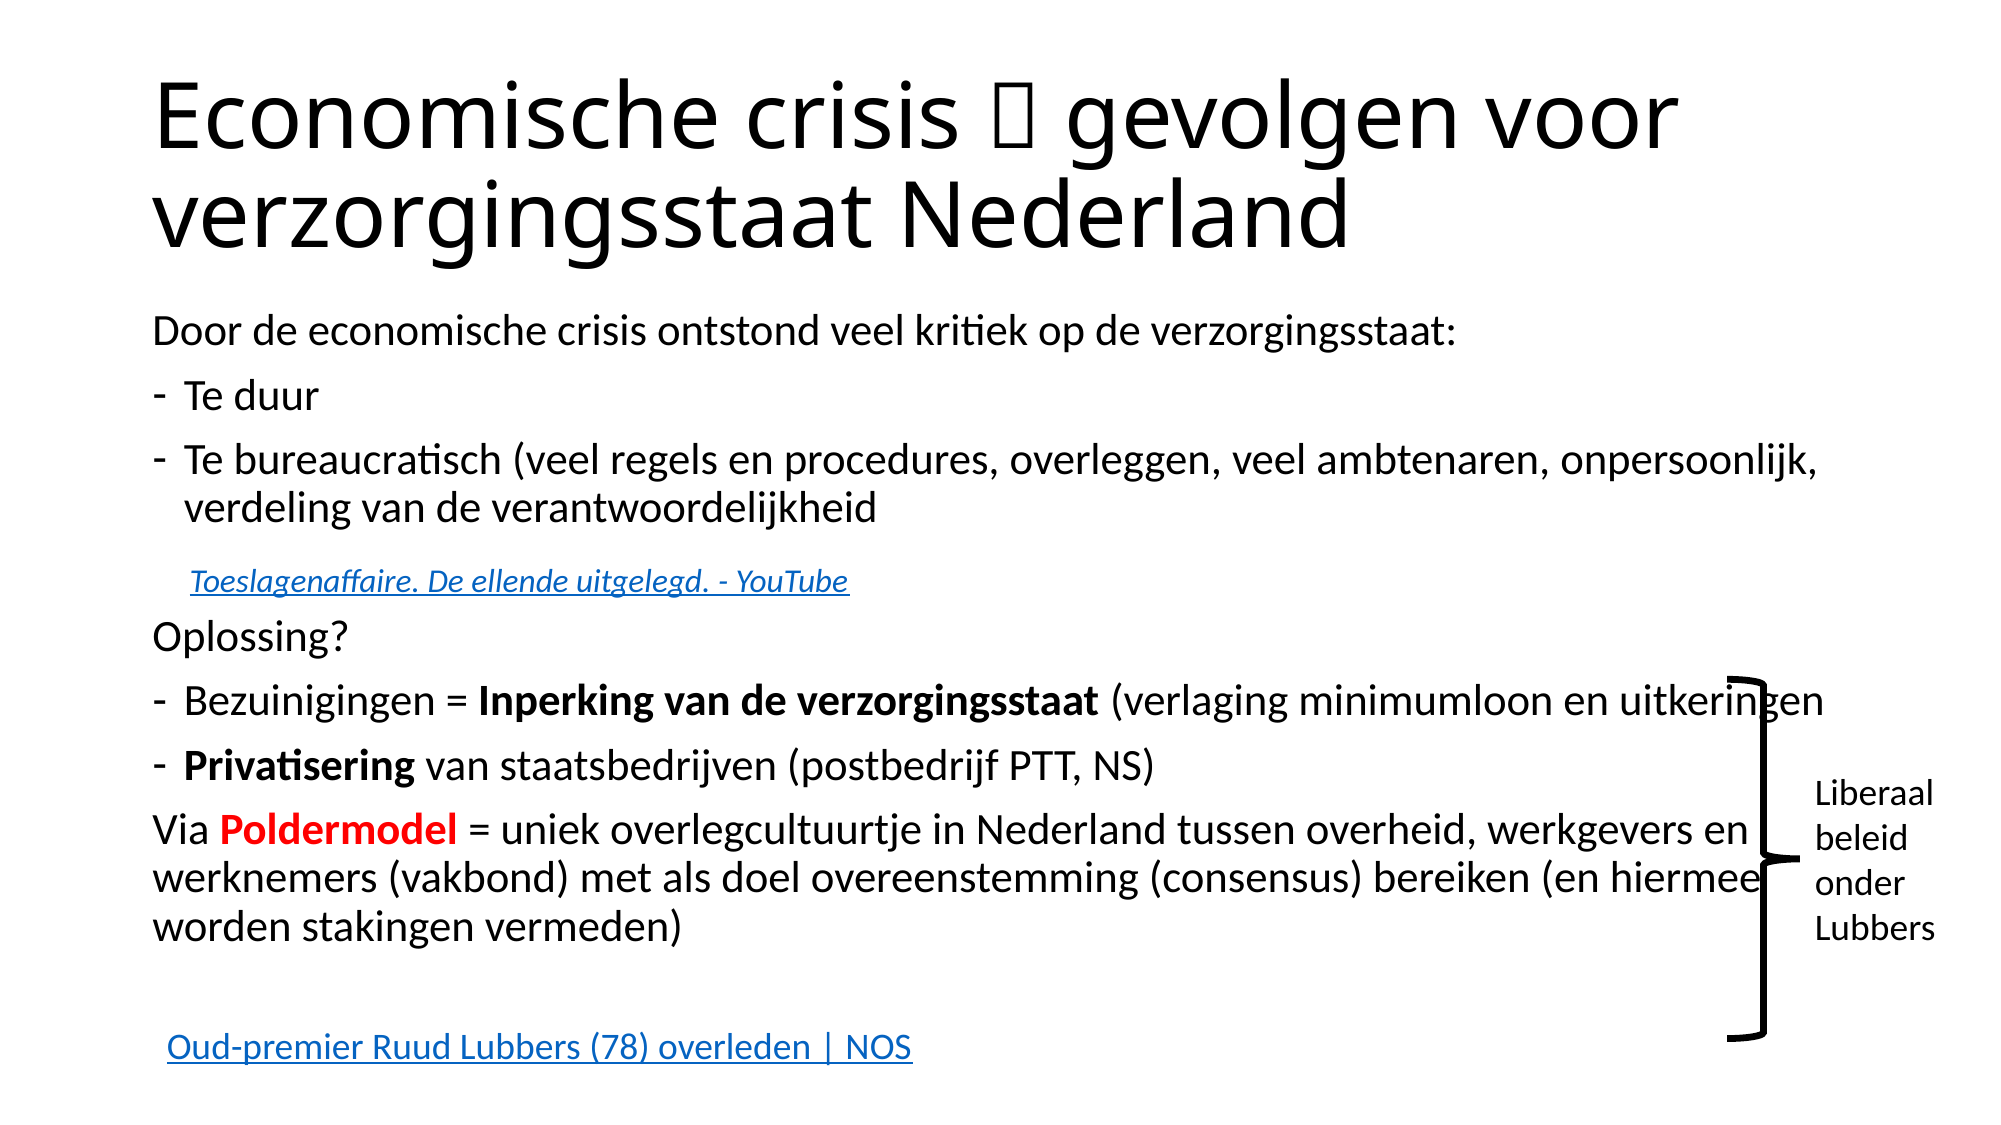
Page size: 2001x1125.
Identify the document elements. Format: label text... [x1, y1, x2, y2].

list Door de economische crisis ontstond veel kritiek op de verzorgingsstaat: Te duur Te bureaucratisch (veel regels en procedures, overleggen, veel ambtenaren, onpersoonlijk, verdeling van de verantwoordelijkheid Oplossing? Bezuinigingen = Inperking van de verzorgingsstaat (verlaging minimumloon en uitkeringen Privatisering van staatsbedrijven (postbedrijf PTT, NS) Via Poldermodel = uniek overlegcultuurtje in Nederland tussen overheid, werkgevers en werknemers (vakbond) met als doel overeenstemming (consensus) bereiken (en hiermee worden stakingen vermeden) [137, 299, 1863, 1014]
text_box Liberaal beleid onder Lubbers [1800, 760, 1972, 956]
text_box Oud-premier Ruud Lubbers (78) overleden | NOS [152, 1014, 928, 1075]
title Economische crisis  gevolgen voor verzorgingsstaat Nederland [137, 59, 1863, 278]
text_box [1727, 677, 1800, 1041]
text_box Toeslagenaffaire. De ellende uitgelegd. - YouTube [174, 551, 865, 606]
